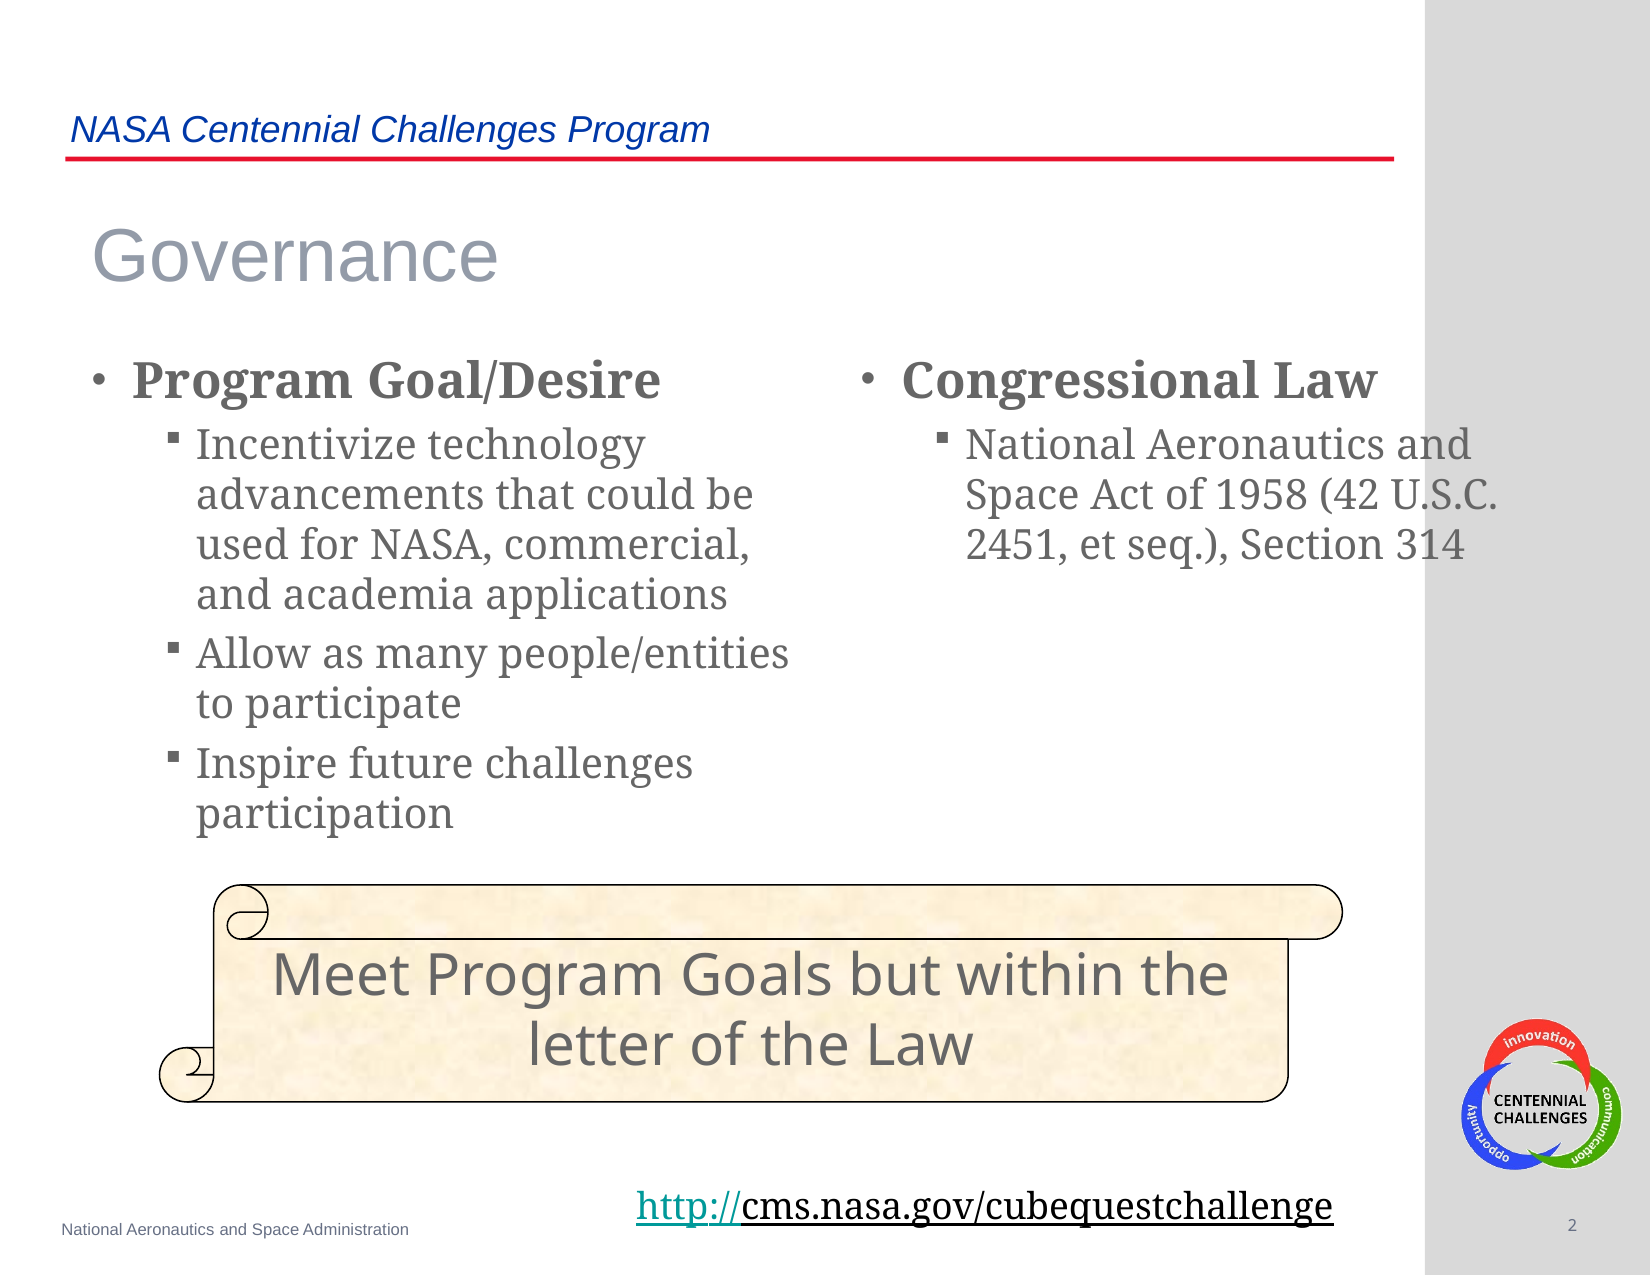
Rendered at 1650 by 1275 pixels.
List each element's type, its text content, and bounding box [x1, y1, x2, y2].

list Congressional Law National Aeronautics and Space Act of 1958 (42 U.S.C. 2451, et seq.), Section 314 [843, 339, 1582, 1103]
title Governance [74, 172, 1574, 331]
picture [1444, 1006, 1638, 1187]
slide_number 2 [1439, 1182, 1595, 1247]
text_box Meet Program Goals but within the letter of the Law [159, 884, 1343, 1102]
text_box http://cms.nasa.gov/cubequestchallenge [616, 1175, 1357, 1244]
list Program Goal/Desire Incentivize technology advancements that could be used for NASA, commercial, and academia applications Allow as many people/entities to participate Inspire future challenges participation [74, 339, 815, 1103]
